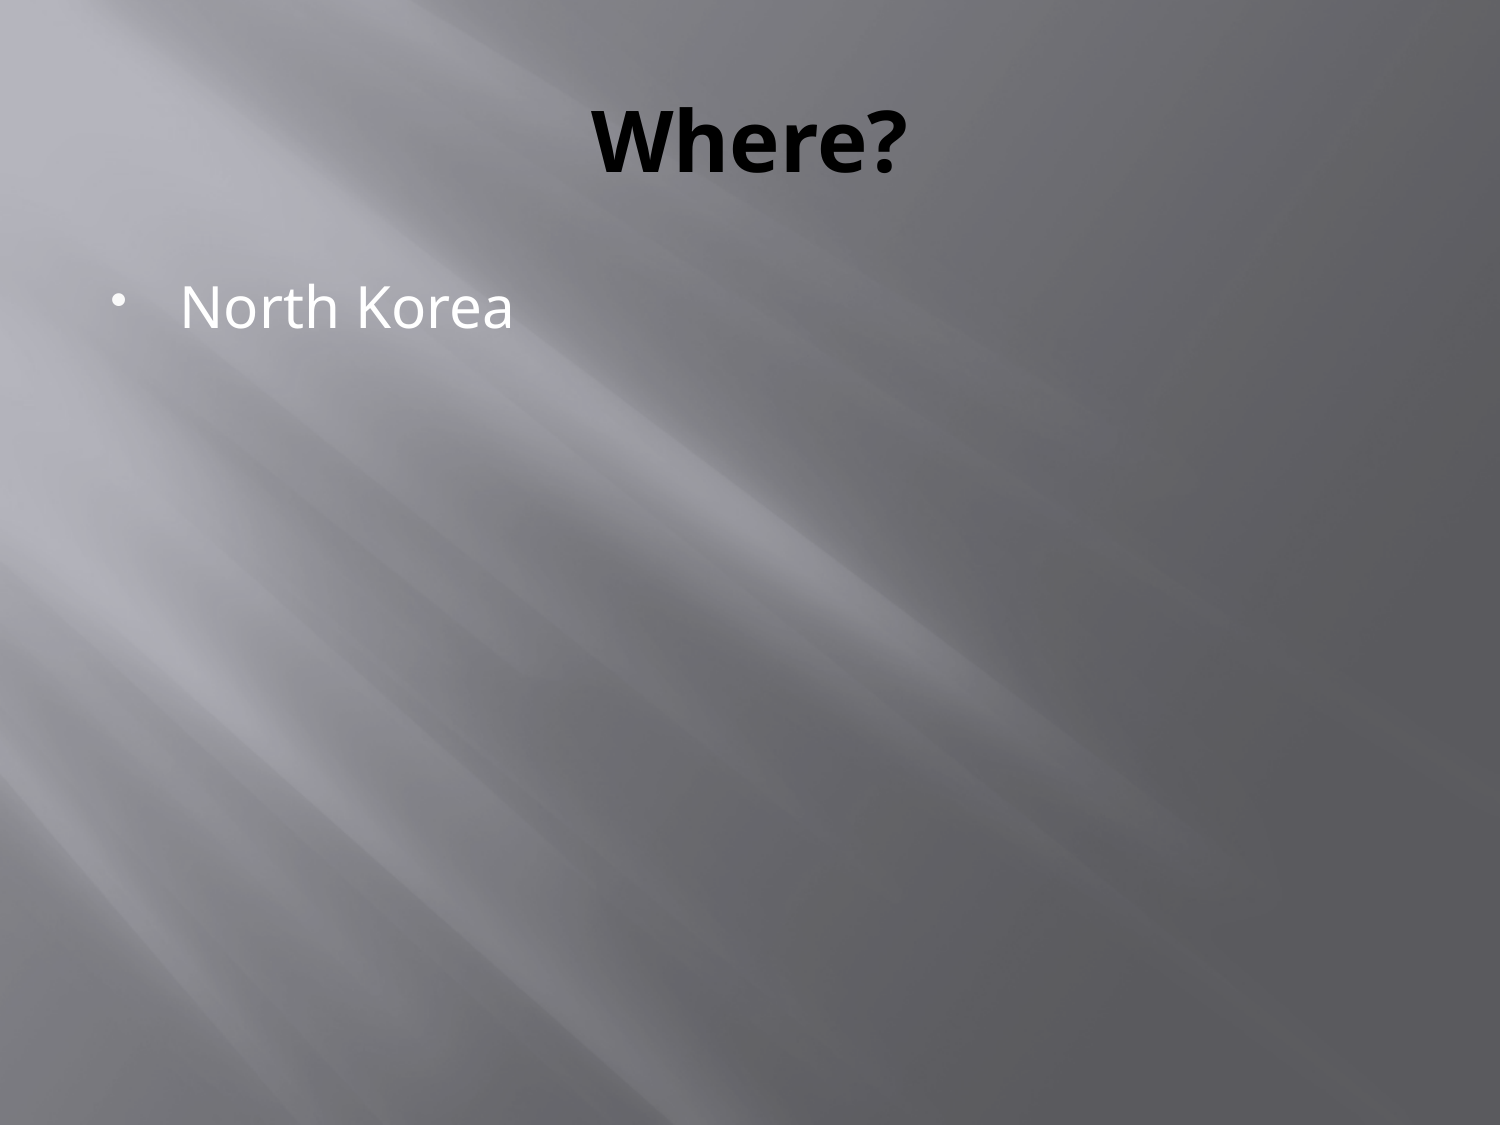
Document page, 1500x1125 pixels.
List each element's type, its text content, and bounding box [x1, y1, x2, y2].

title Where? [75, 45, 1425, 233]
list North Korea [75, 262, 1425, 1035]
